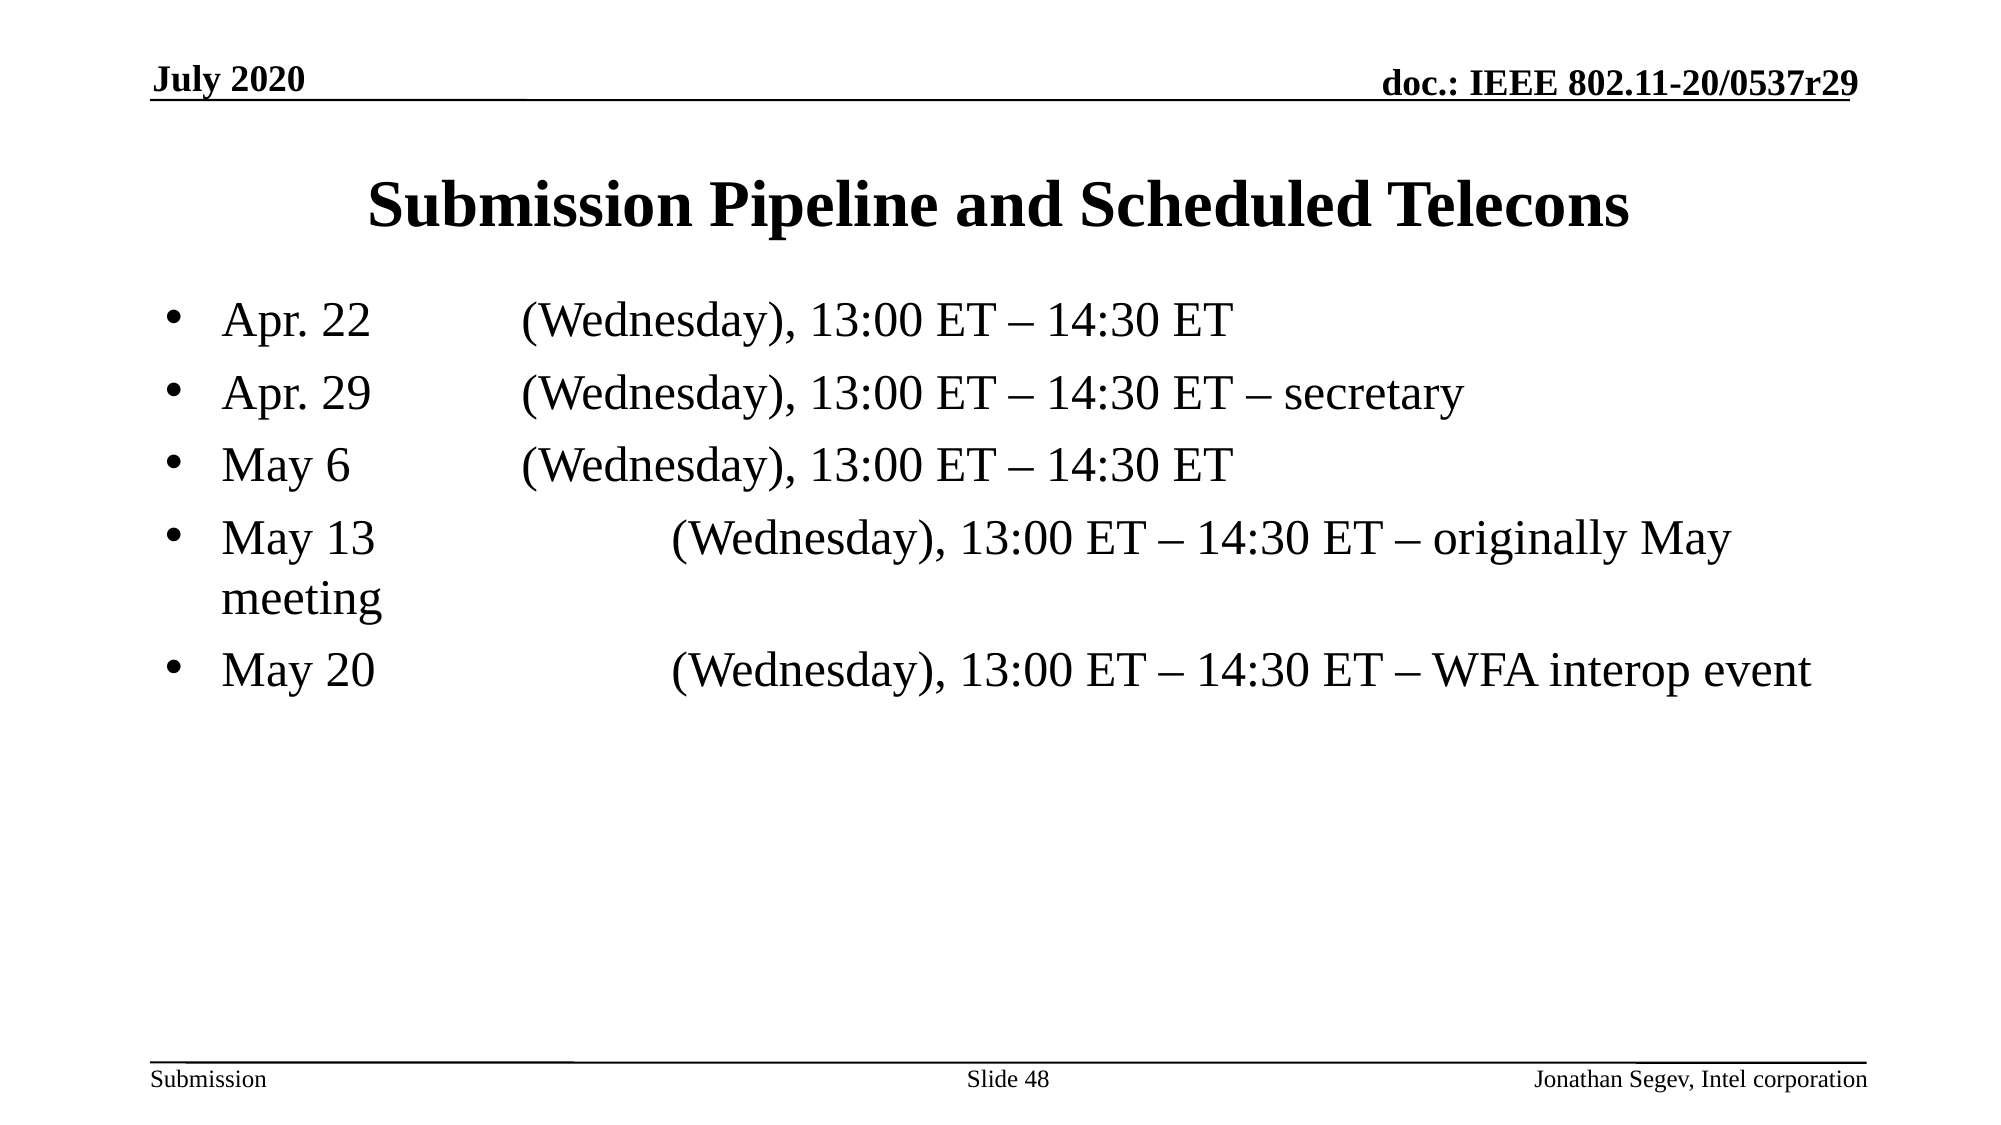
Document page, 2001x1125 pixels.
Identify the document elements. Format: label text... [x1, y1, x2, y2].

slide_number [152, 54, 563, 100]
footer Jonathan Segev, Intel corporation [1171, 1061, 1869, 1093]
list Apr. 22 (Wednesday), 13:00 ET – 14:30 ET Apr. 29 (Wednesday), 13:00 ET – 14:30 ET – secretary May 6 (Wednesday), 13:00 ET – 14:30 ET May 13 (Wednesday), 13:00 ET – 14:30 ET – originally May meeting May 20 (Wednesday), 13:00 ET – 14:30 ET – WFA interop event [149, 278, 1850, 670]
slide_number Slide 48 [950, 1061, 1067, 1123]
title Submission Pipeline and Scheduled Telecons [149, 112, 1850, 278]
